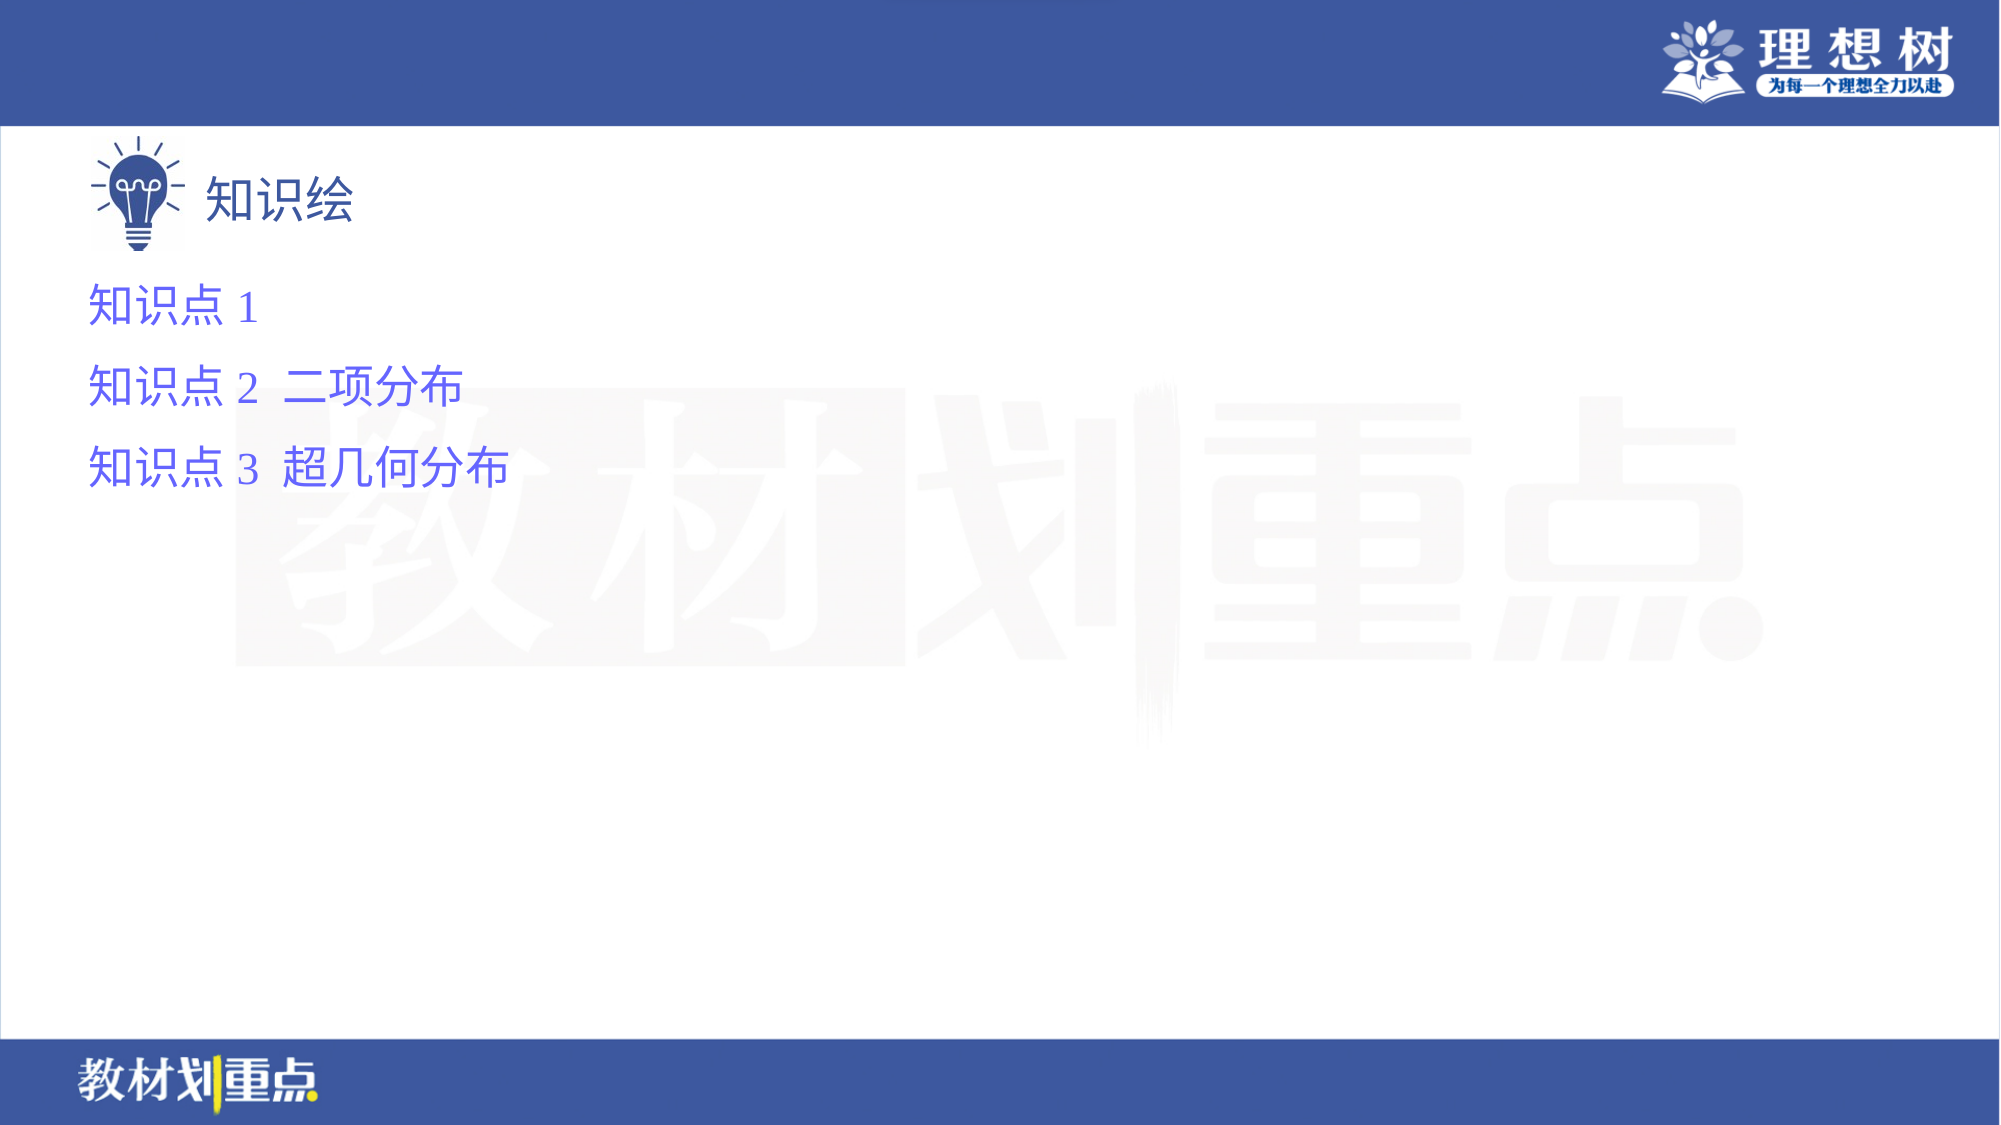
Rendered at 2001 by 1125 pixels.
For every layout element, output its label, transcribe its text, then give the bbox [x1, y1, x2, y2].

text_box 知识点3 超几何分布 [88, 412, 1911, 552]
text_box 知识点2 二项分布 [88, 331, 1911, 412]
picture [0, 0, 2000, 1125]
text_box 知识绘 [205, 155, 501, 242]
